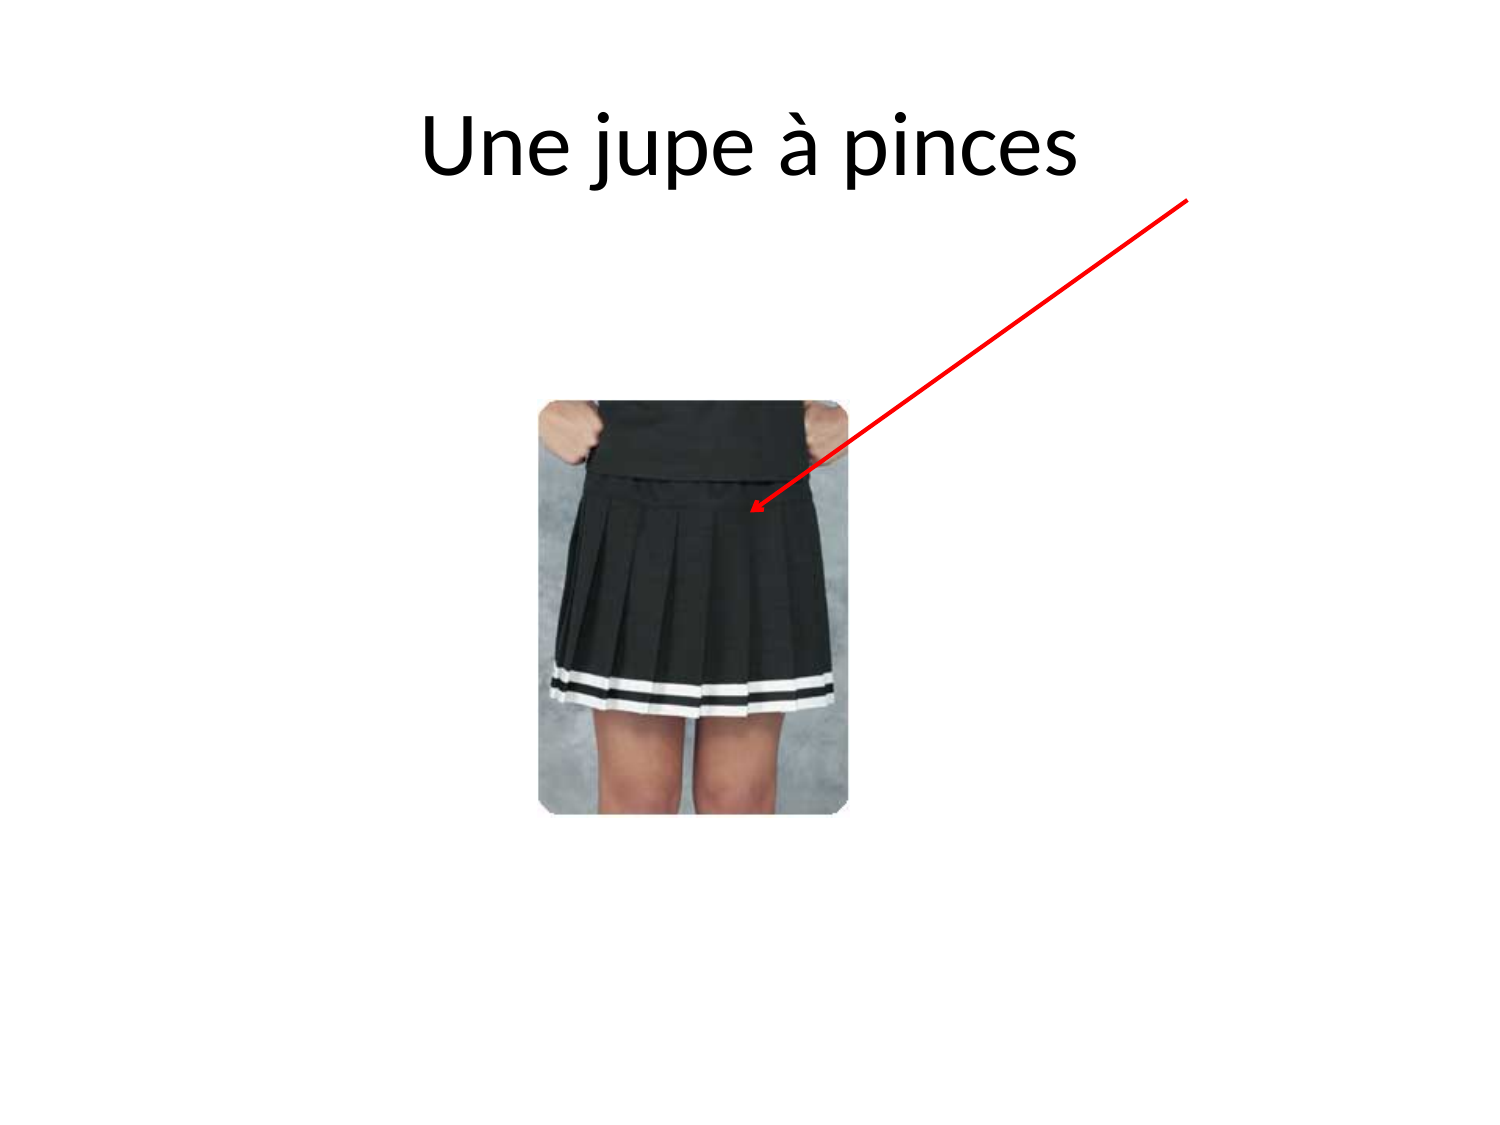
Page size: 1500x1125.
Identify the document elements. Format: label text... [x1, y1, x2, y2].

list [537, 399, 851, 818]
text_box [749, 199, 1188, 513]
title Une jupe à pinces [75, 45, 1425, 233]
